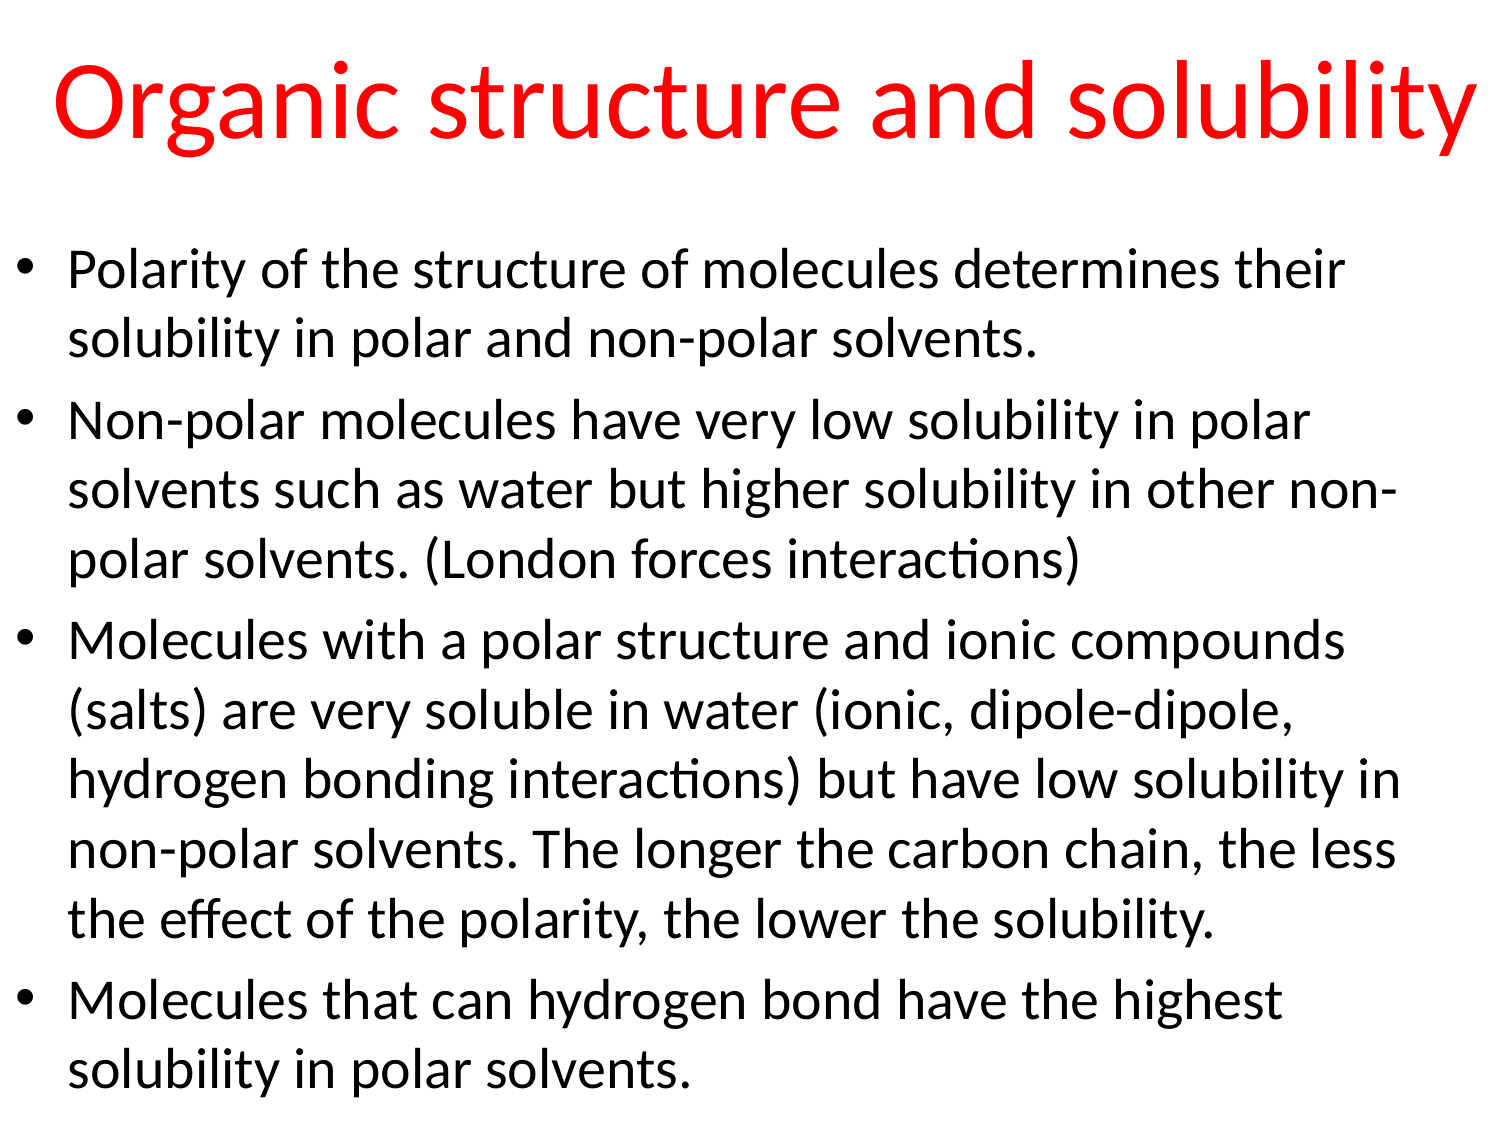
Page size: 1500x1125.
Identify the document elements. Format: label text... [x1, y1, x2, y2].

title Organic structure and solubility [32, 0, 1500, 188]
list Polarity of the structure of molecules determines their solubility in polar and non-polar solvents. Non-polar molecules have very low solubility in polar solvents such as water but higher solubility in other non-polar solvents. (London forces interactions) Molecules with a polar structure and ionic compounds (salts) are very soluble in water (ionic, dipole-dipole, hydrogen bonding interactions) but have low solubility in non-polar solvents. The longer the carbon chain, the less the effect of the polarity, the lower the solubility. Molecules that can hydrogen bond have the highest solubility in polar solvents. [0, 222, 1500, 1125]
